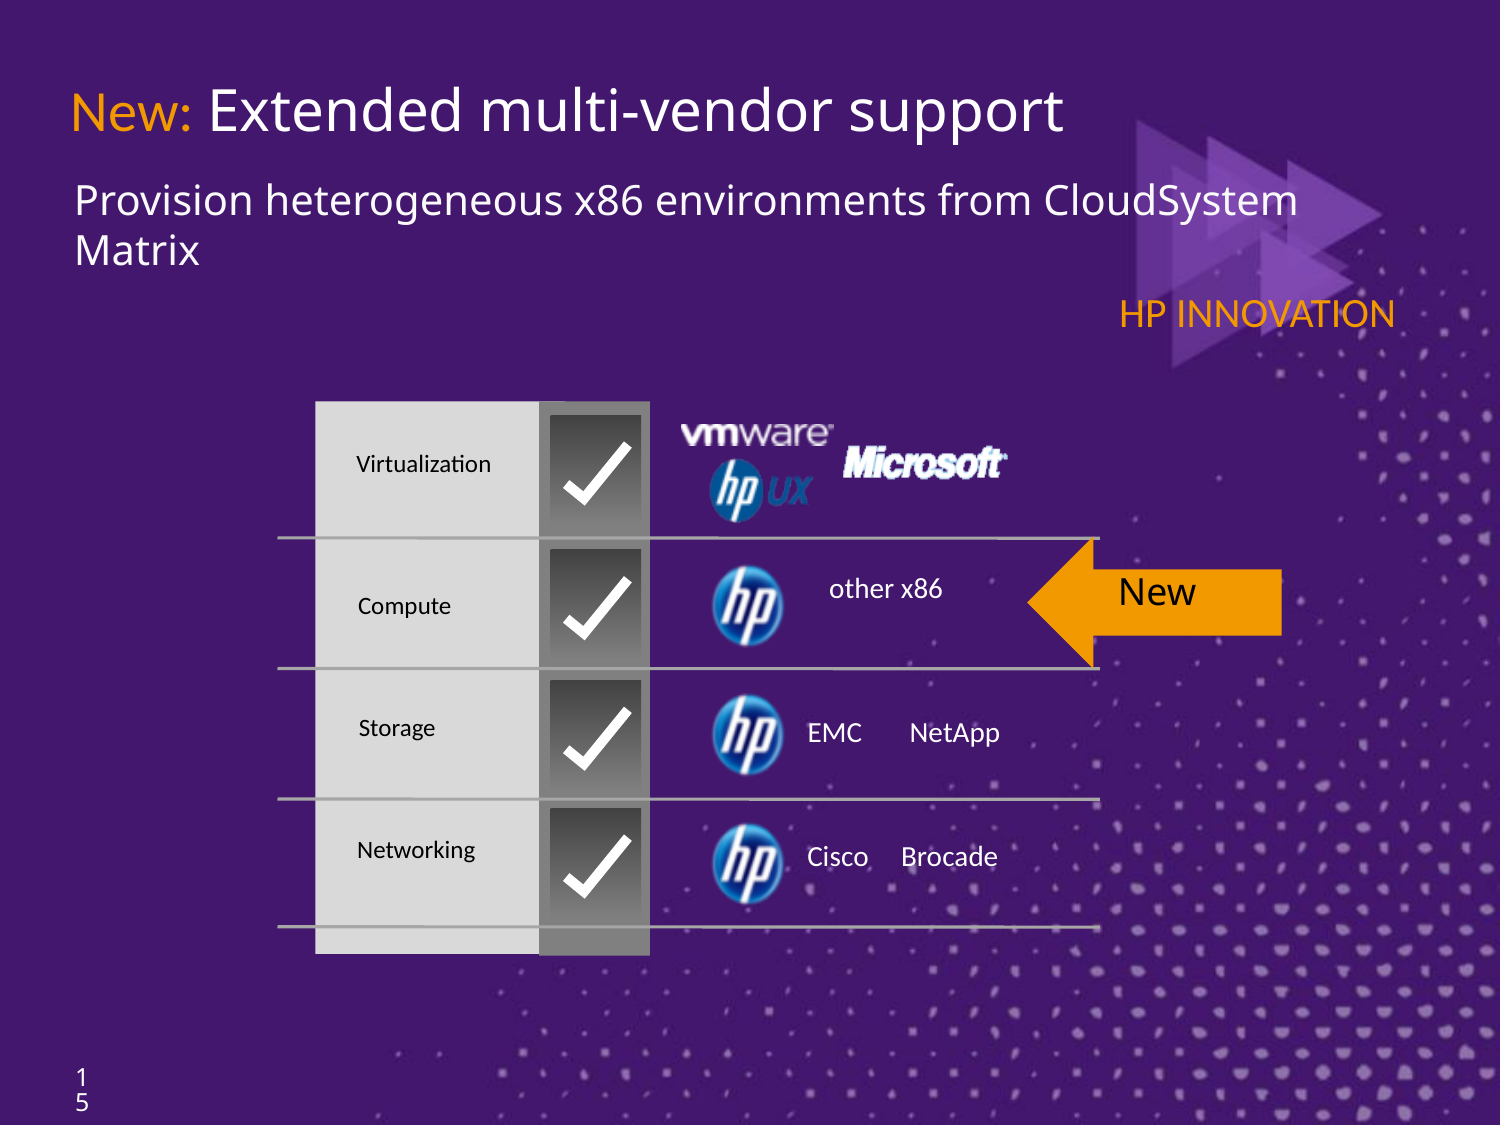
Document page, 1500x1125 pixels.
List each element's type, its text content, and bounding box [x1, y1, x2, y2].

text_box [537, 399, 652, 536]
text_box HP INNOVATION [1104, 278, 1412, 343]
text_box [1105, 569, 1282, 636]
text_box New [1105, 560, 1225, 621]
title New: Extended multi-vendor support [55, 66, 1430, 170]
slide_number 15 [60, 1061, 113, 1095]
picture [0, 0, 1500, 1125]
text_box [313, 937, 537, 956]
list Provision heterogeneous x86 environments from CloudSystem Matrix [58, 166, 1432, 231]
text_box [277, 537, 1101, 928]
text_box [537, 937, 652, 958]
text_box [548, 413, 643, 527]
text_box [560, 439, 634, 508]
text_box [313, 399, 537, 536]
text_box Virtualization [341, 440, 530, 486]
